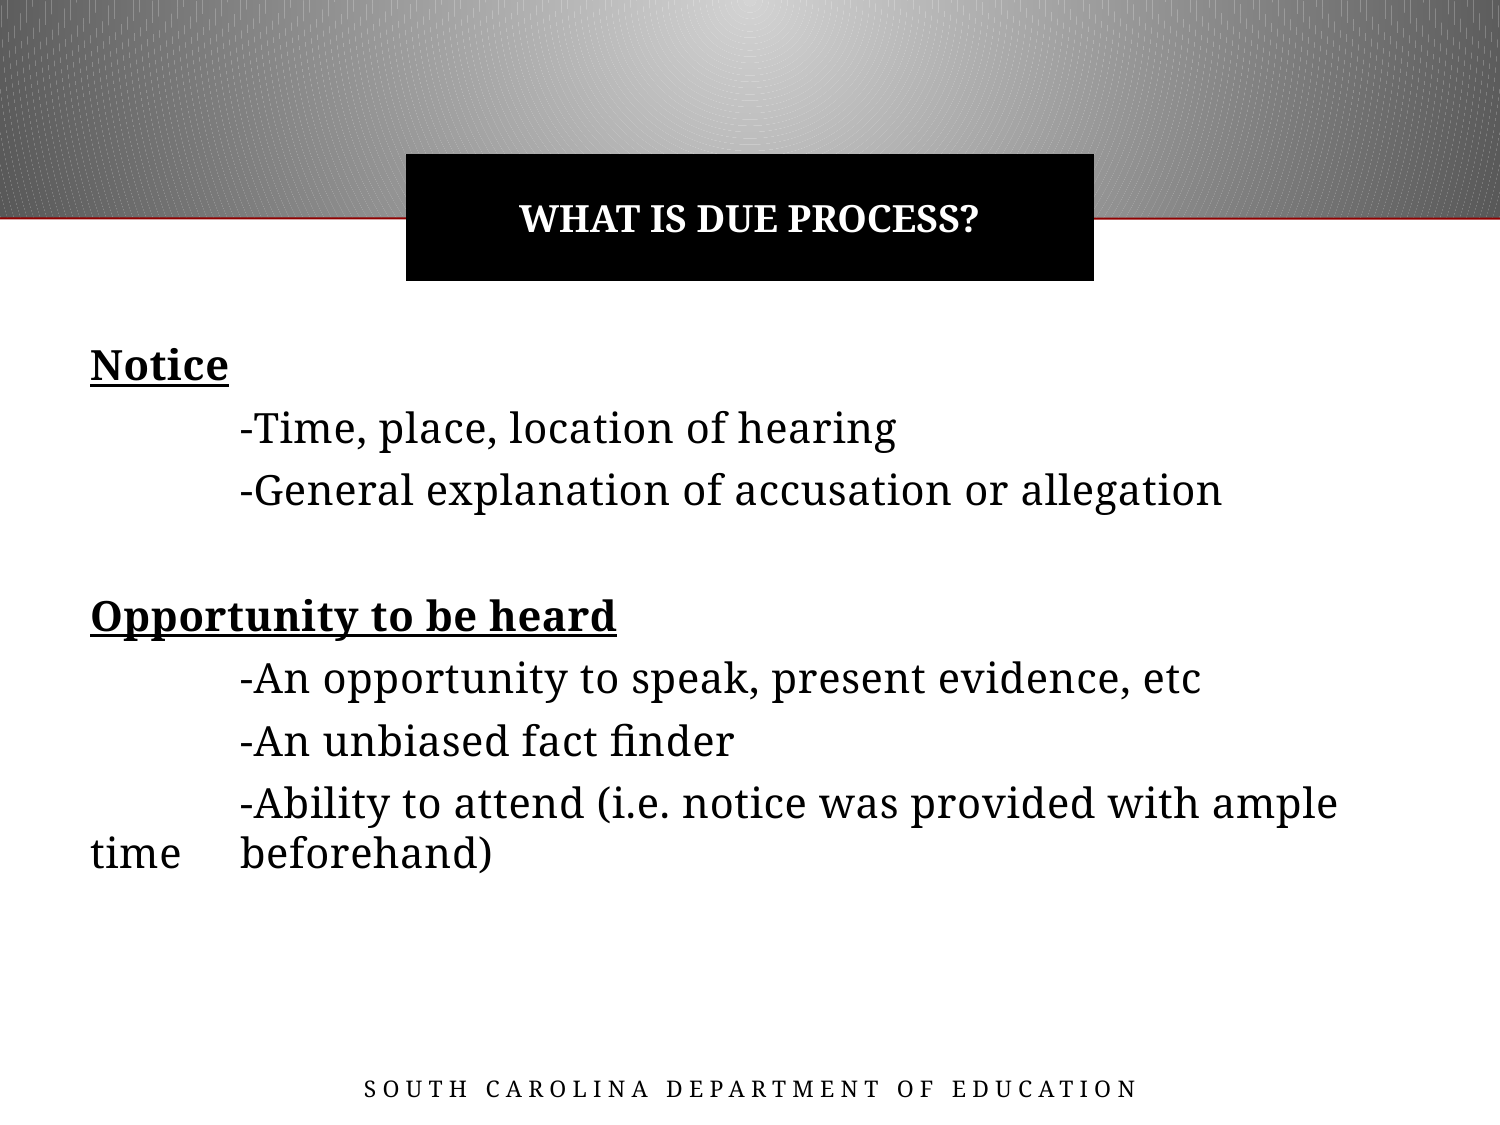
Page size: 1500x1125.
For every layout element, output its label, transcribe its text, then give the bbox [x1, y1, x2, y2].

footer South Carolina Department of Education [24, 1064, 1475, 1112]
list Notice -Time, place, location of hearing -General explanation of accusation or allegation Opportunity to be heard -An opportunity to speak, present evidence, etc -An unbiased fact finder -Ability to attend (i.e. notice was provided with ample time beforehand) [75, 331, 1425, 1000]
title WHAT IS DUE PROCESS? [406, 154, 1094, 281]
